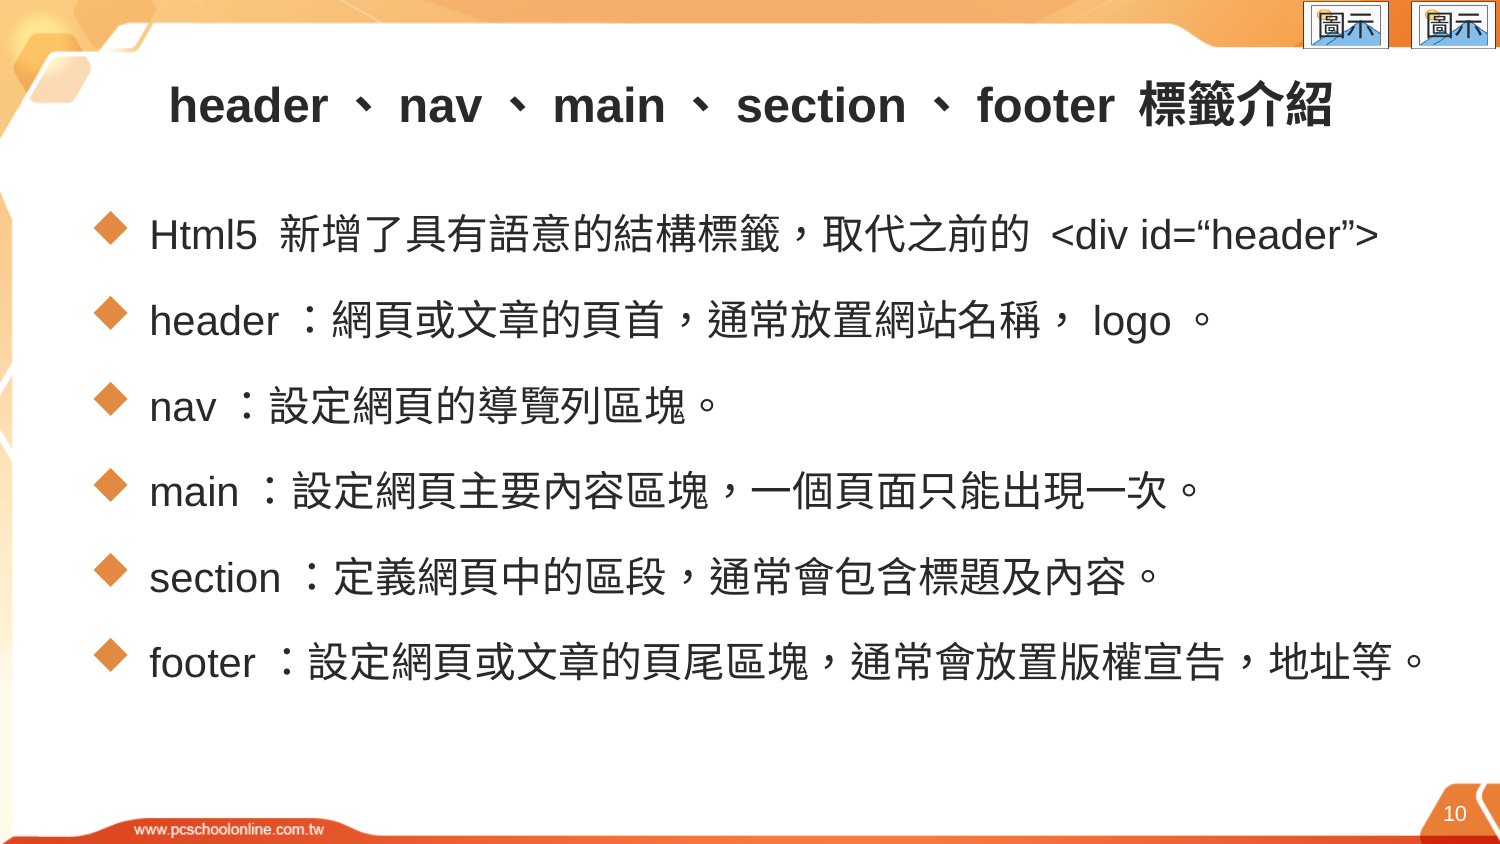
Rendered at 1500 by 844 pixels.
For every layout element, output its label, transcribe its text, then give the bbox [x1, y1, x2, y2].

title header、nav、main、section、footer 標籤介紹 [76, 67, 1427, 184]
list Html5 新增了具有語意的結構標籤，取代之前的 <div id=“header”> header：網頁或文章的頁首，通常放置網站名稱，logo。 nav：設定網頁的導覽列區塊。 main：設定網頁主要內容區塊，一個頁面只能出現一次。 section：定義網頁中的區段，通常會包含標題及內容。 footer：設定網頁或文章的頁尾區塊，通常會放置版權宣告，地址等。 [75, 175, 1425, 741]
slide_number 10 [1422, 790, 1488, 836]
picture [0, 0, 1500, 844]
